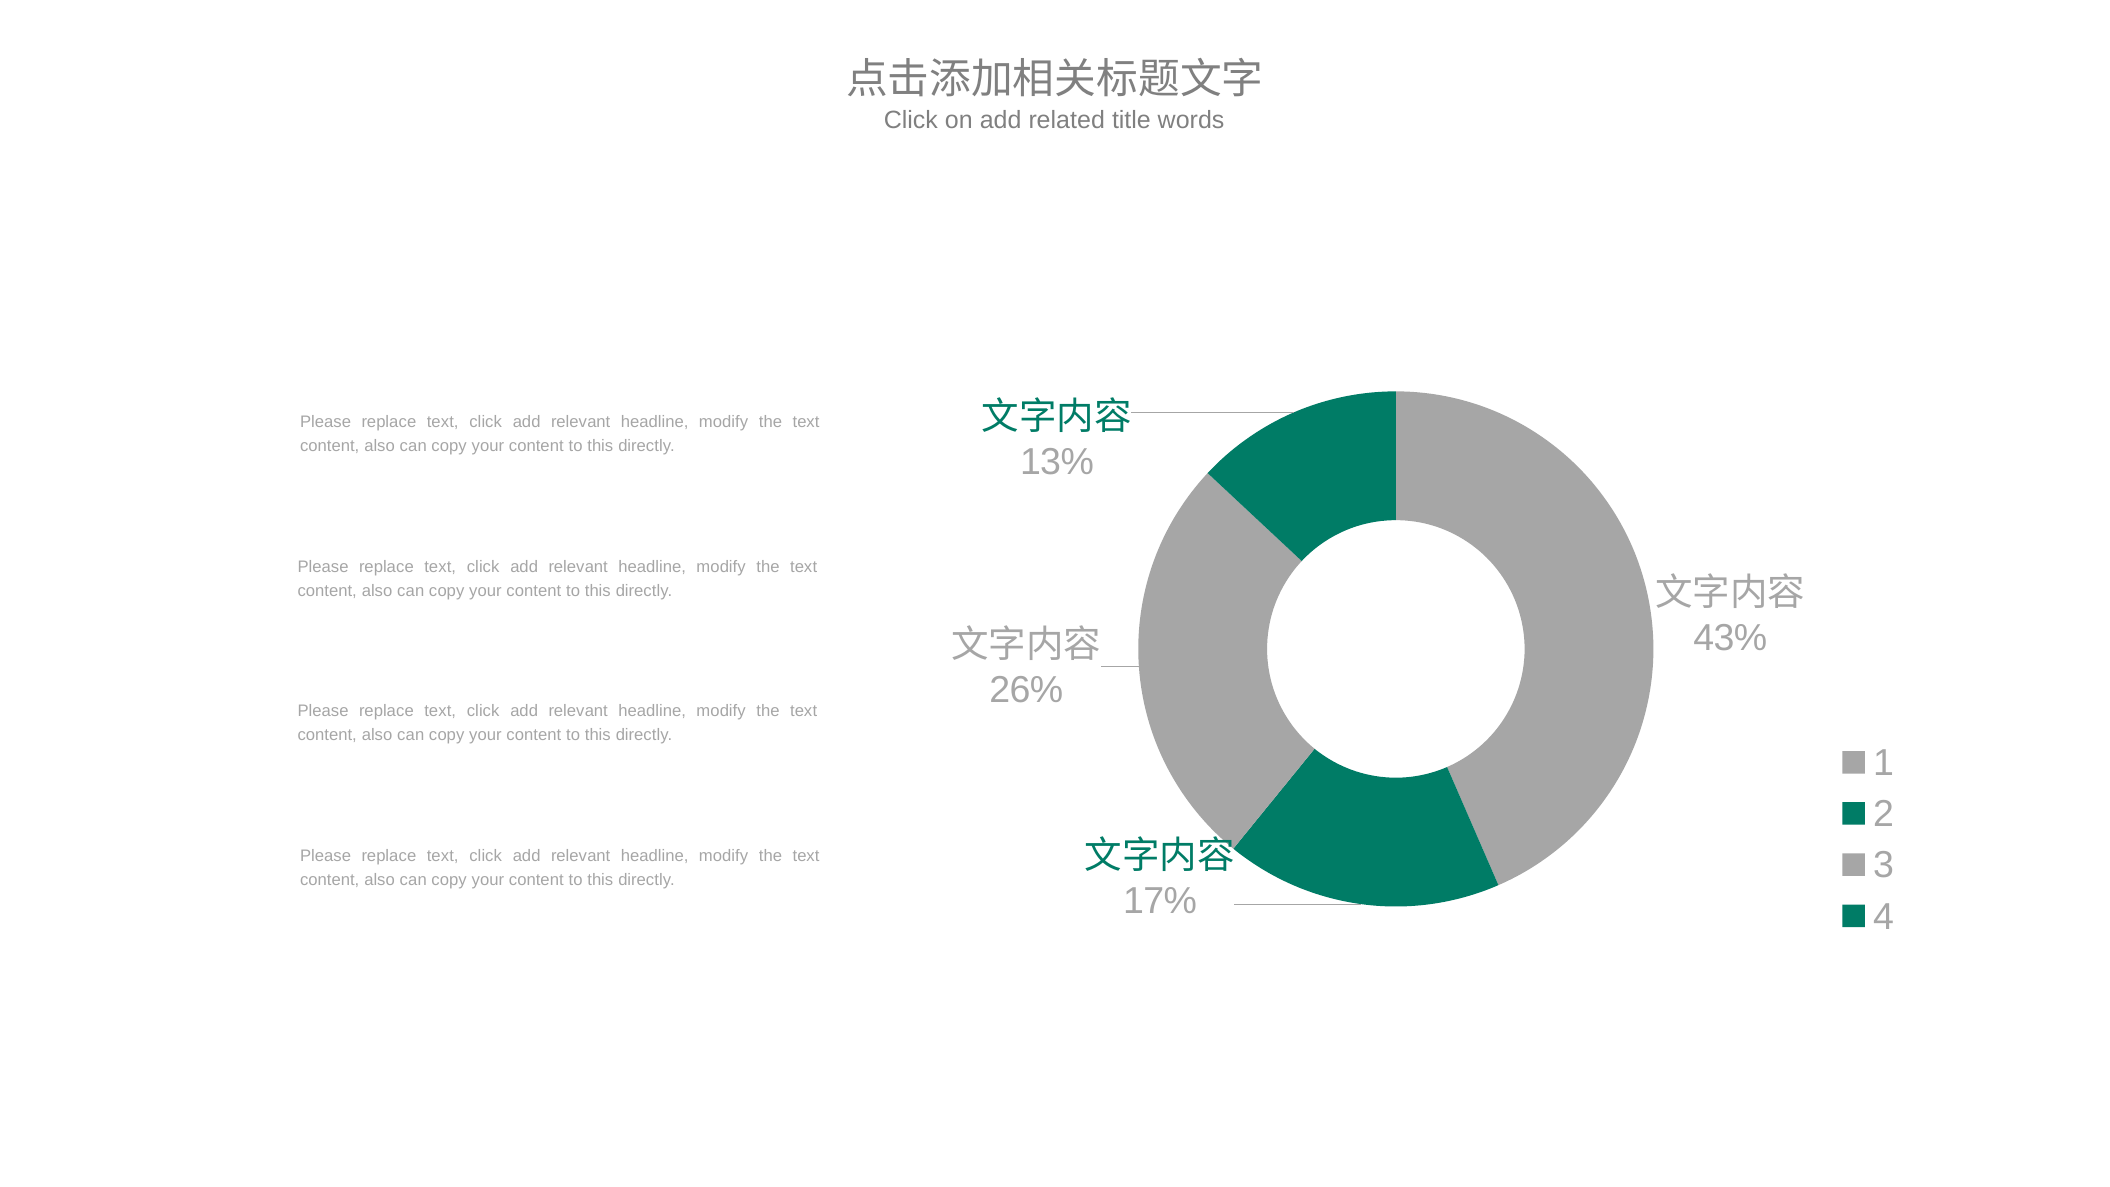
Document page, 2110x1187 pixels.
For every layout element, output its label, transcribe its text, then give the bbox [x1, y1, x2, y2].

text_box Please replace text, click add relevant headline, modify the text content, also can copy your content to this directly. [300, 840, 821, 889]
chart [914, 345, 1964, 961]
text_box Please replace text, click add relevant headline, modify the text content, also can copy your content to this directly. [300, 406, 821, 455]
text_box 点击添加相关标题文字 [803, 44, 1307, 107]
text_box Click on add related title words [864, 95, 1246, 158]
text_box Please replace text, click add relevant headline, modify the text content, also can copy your content to this directly. [297, 696, 819, 744]
text_box Please replace text, click add relevant headline, modify the text content, also can copy your content to this directly. [297, 551, 819, 600]
